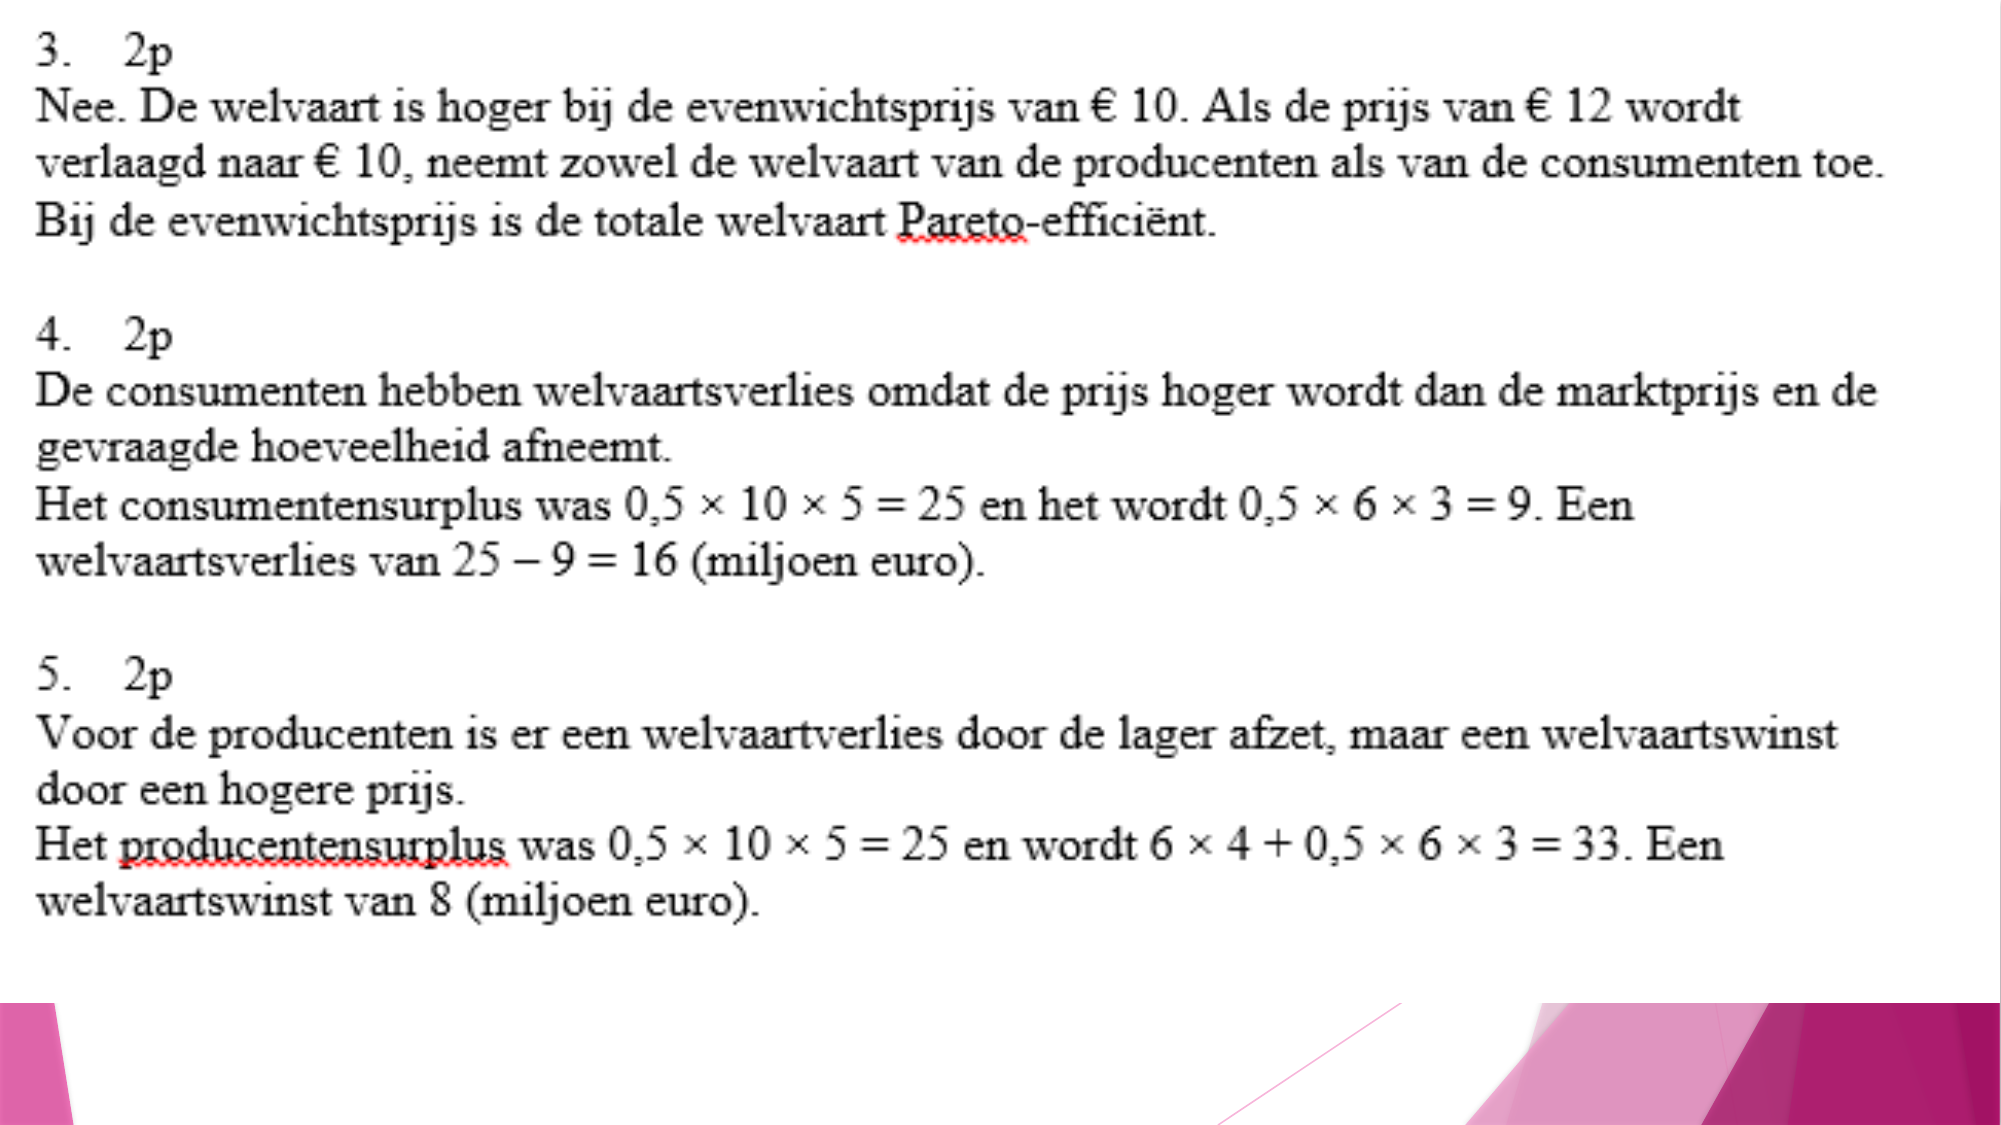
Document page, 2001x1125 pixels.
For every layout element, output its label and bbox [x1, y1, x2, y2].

picture [0, 0, 2000, 1004]
